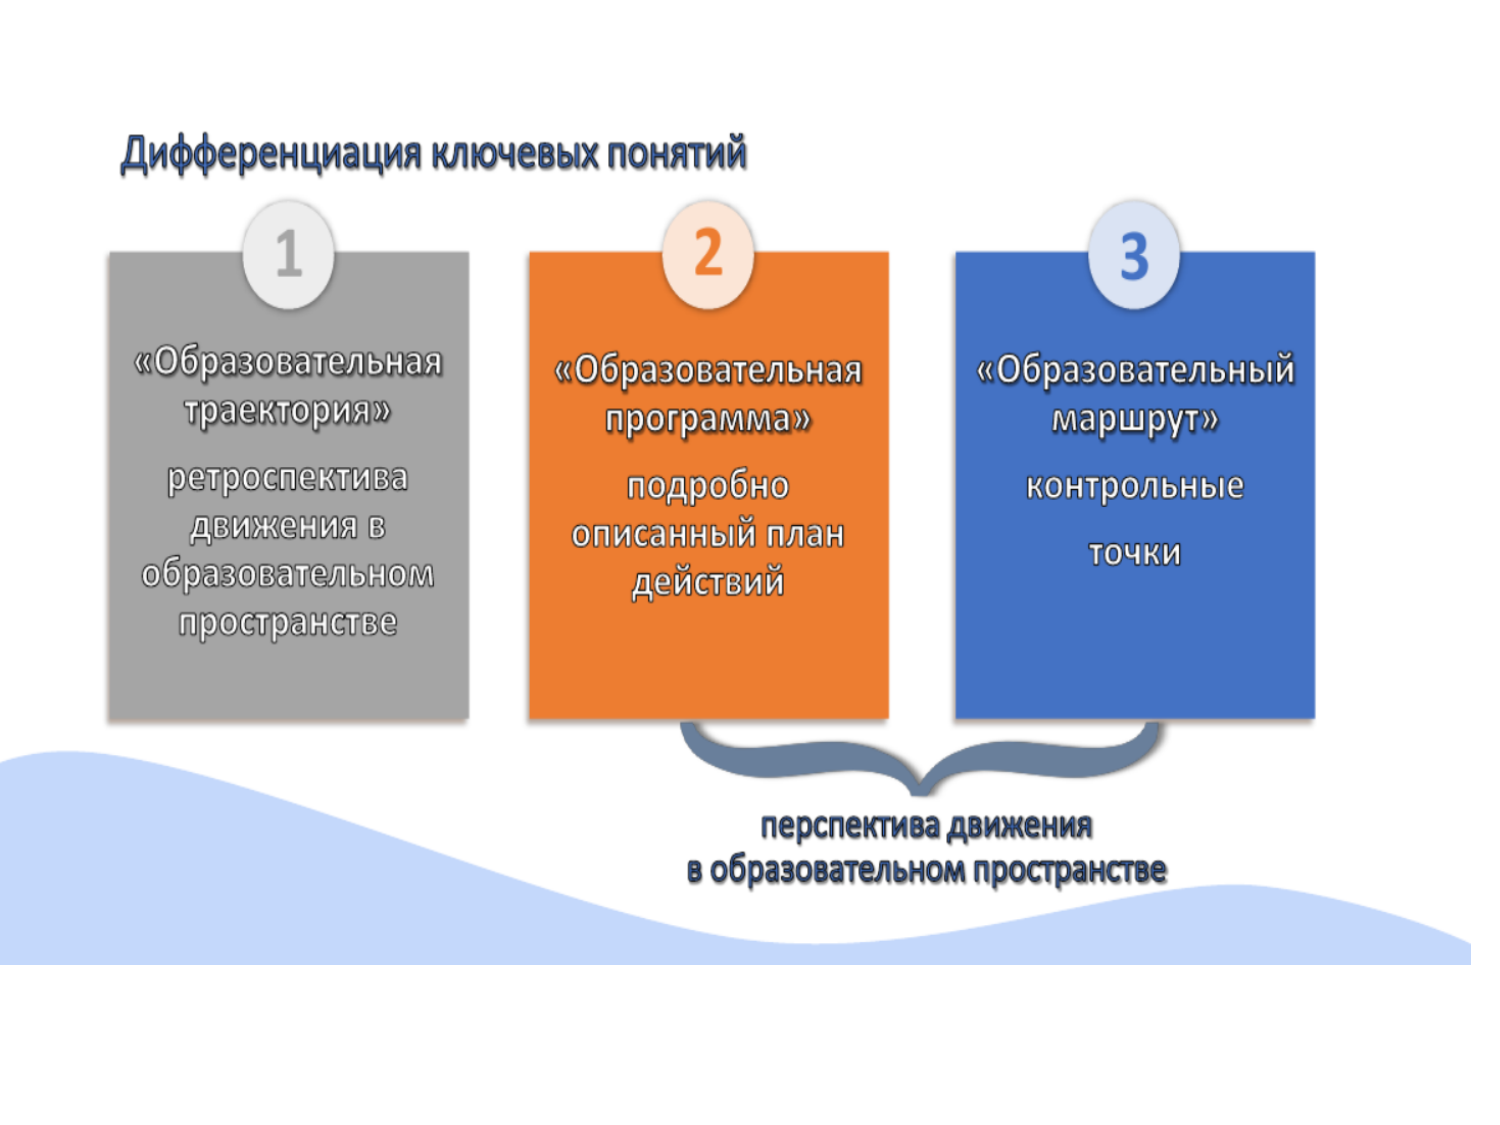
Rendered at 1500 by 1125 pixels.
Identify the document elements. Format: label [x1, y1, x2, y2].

picture [0, 113, 1471, 965]
